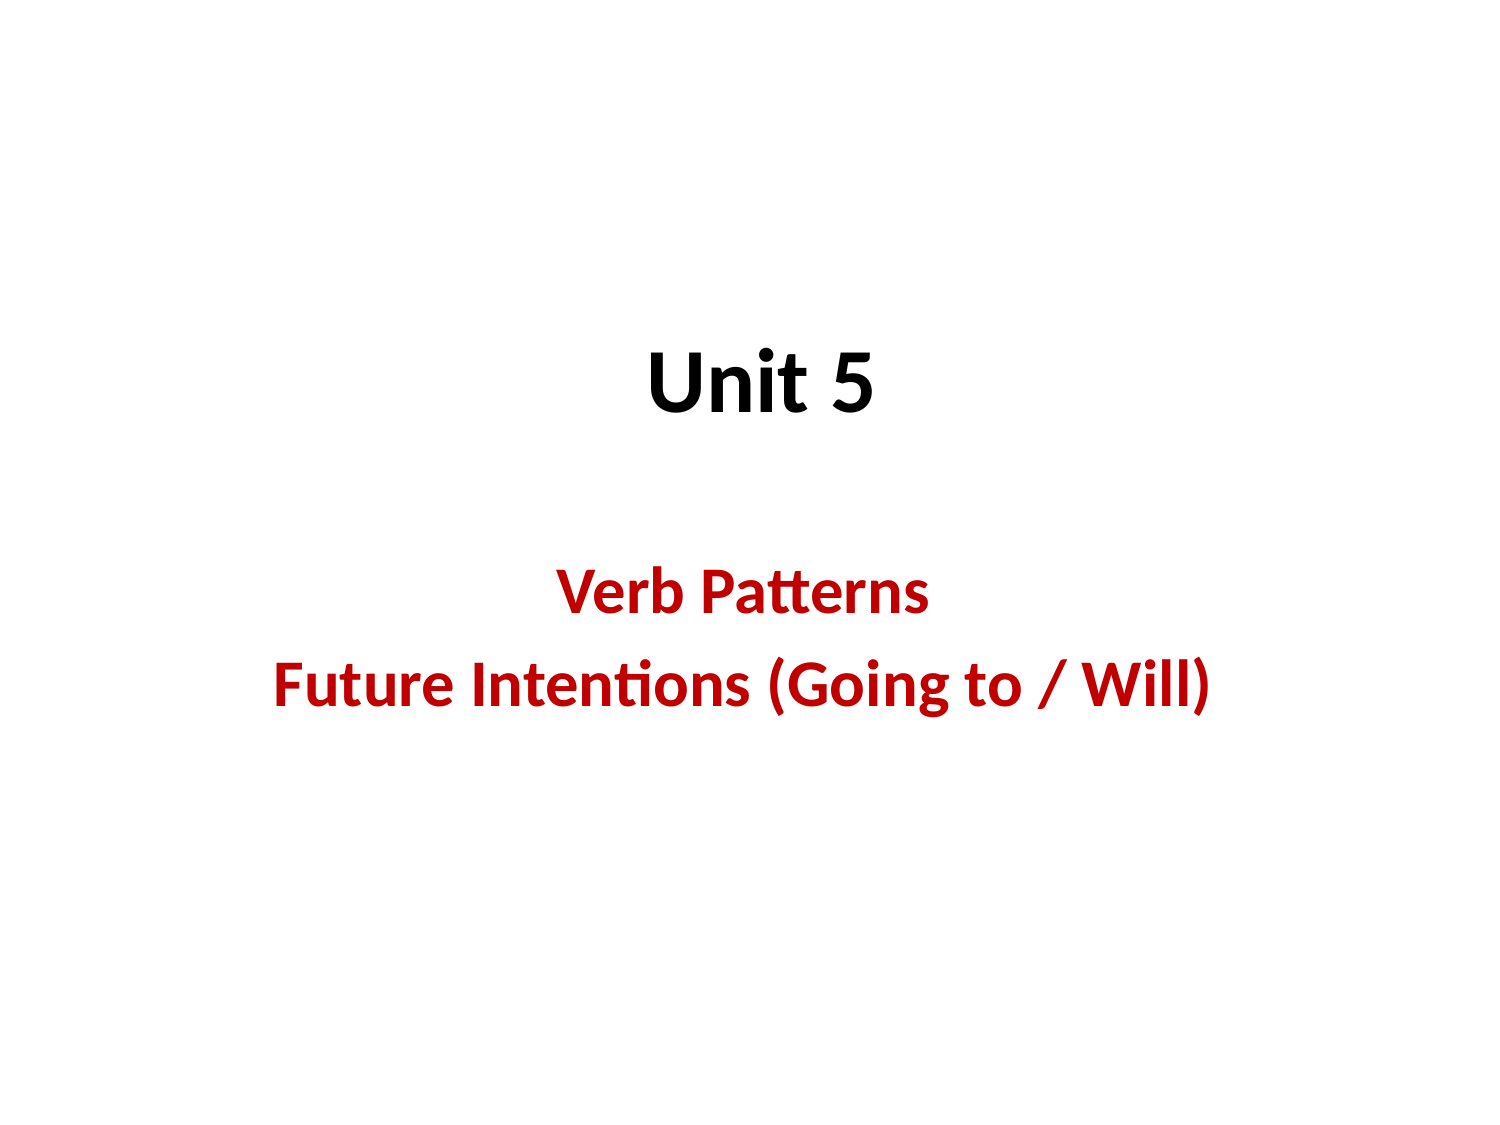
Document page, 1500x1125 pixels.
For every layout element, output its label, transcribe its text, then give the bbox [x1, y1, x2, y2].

title Unit 5 [123, 255, 1399, 497]
subtitle Verb Patterns Future Intentions (Going to / Will) [218, 538, 1269, 878]
